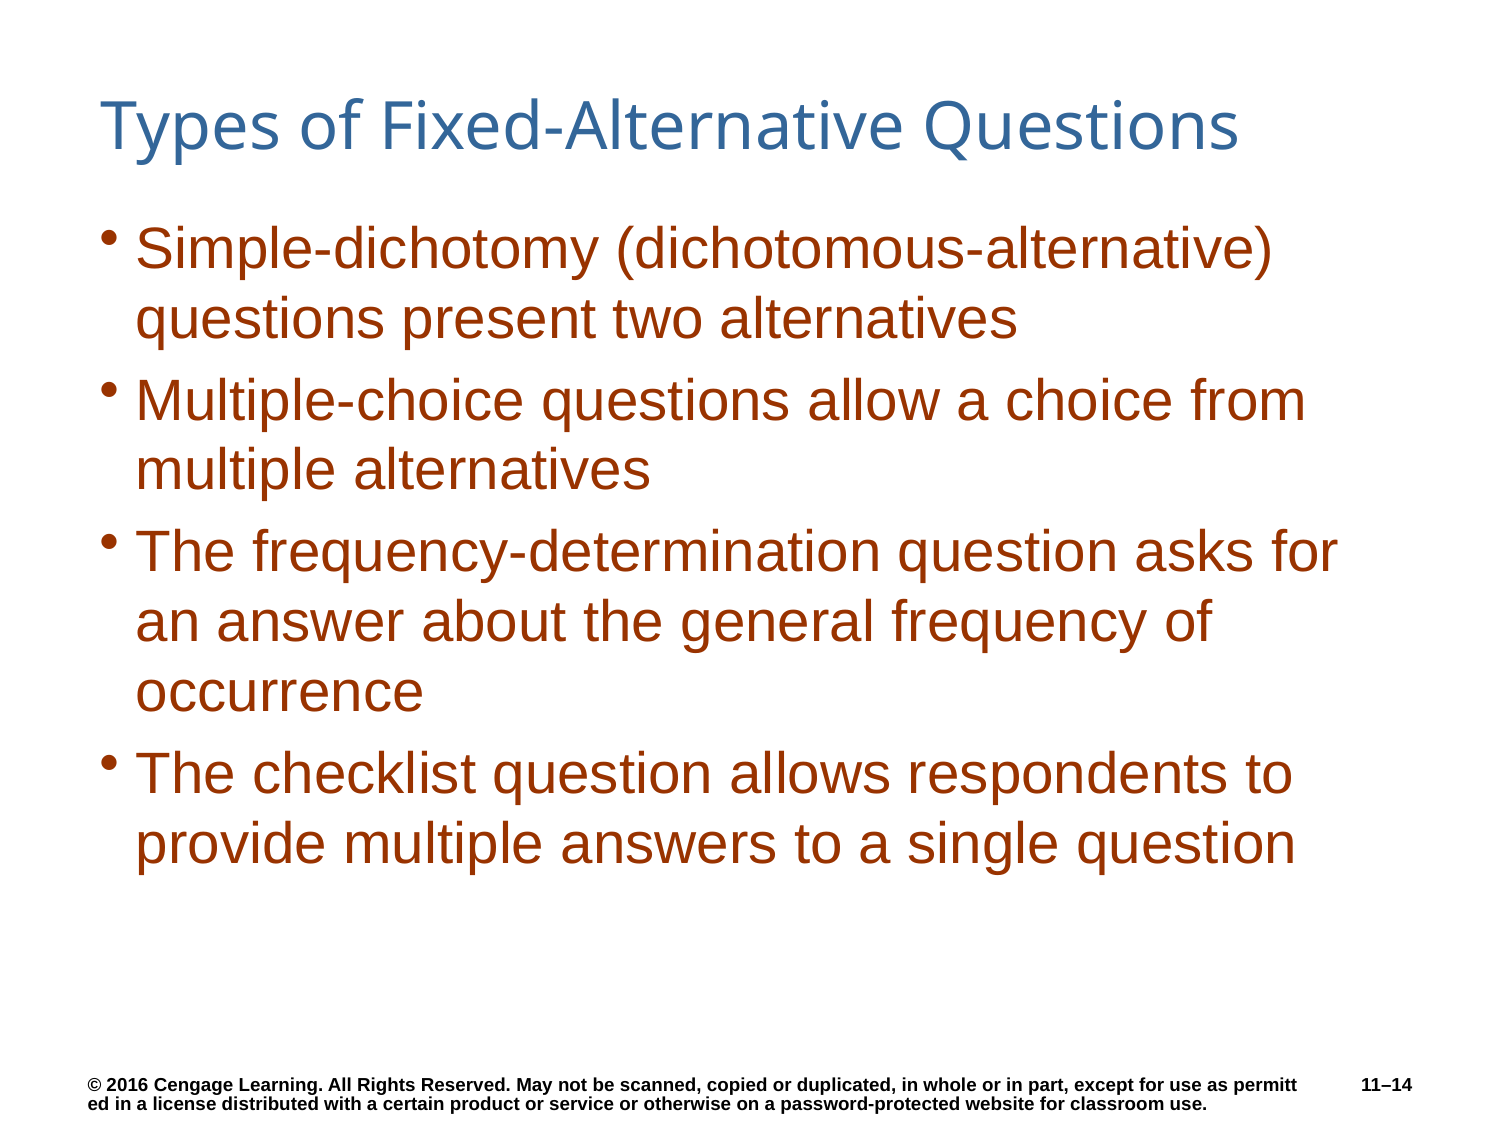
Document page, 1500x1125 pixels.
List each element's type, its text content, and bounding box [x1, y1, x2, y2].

list Simple-dichotomy (dichotomous-alternative) questions present two alternatives Multiple-choice questions allow a choice from multiple alternatives The frequency-determination question asks for an answer about the general frequency of occurrence The checklist question allows respondents to provide multiple answers to a single question [84, 202, 1414, 1013]
slide_number 11–14 [1050, 1042, 1413, 1103]
footer © 2016 Cengage Learning. All Rights Reserved. May not be scanned, copied or duplicated, in whole or in part, except for use as permitted in a license distributed with a certain product or service or otherwise on a password-protected website for classroom use. [87, 1057, 1050, 1103]
title Types of Fixed-Alternative Questions [85, 75, 1411, 171]
